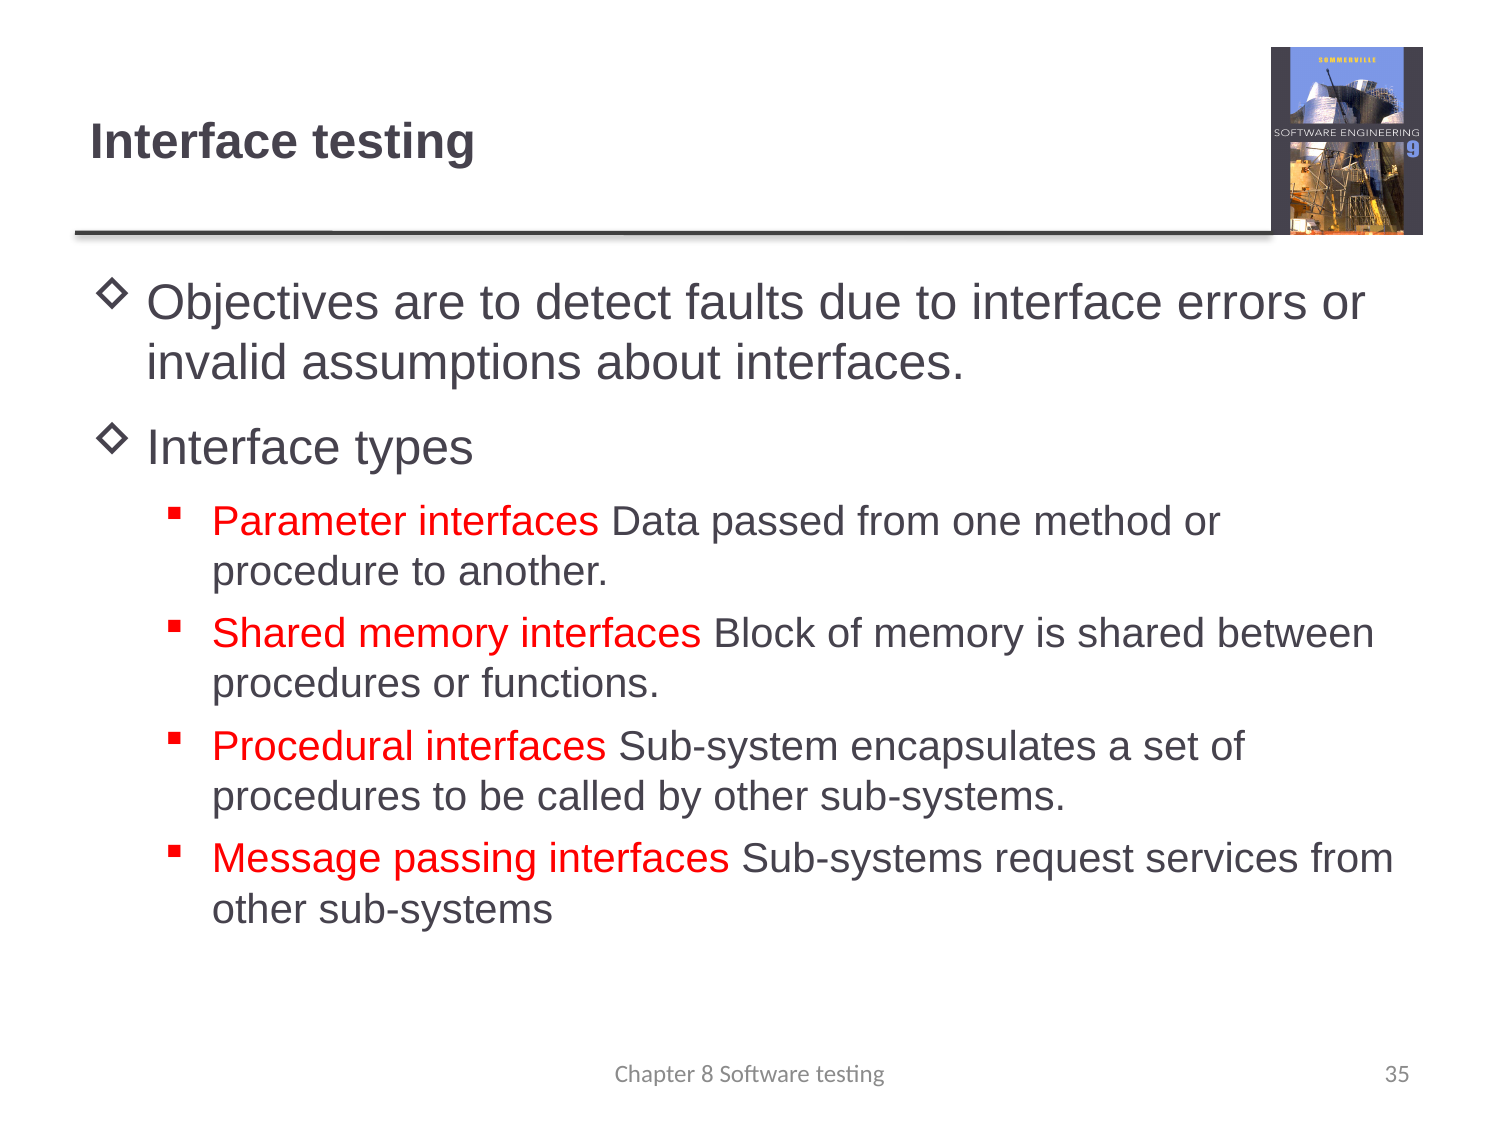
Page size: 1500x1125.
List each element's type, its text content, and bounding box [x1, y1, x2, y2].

list Objectives are to detect faults due to interface errors or invalid assumptions about interfaces. Interface types Parameter interfaces Data passed from one method or procedure to another. Shared memory interfaces Block of memory is shared between procedures or functions. Procedural interfaces Sub-system encapsulates a set of procedures to be called by other sub-systems. Message passing interfaces Sub-systems request services from other sub-systems [75, 262, 1425, 1005]
picture [1272, 47, 1423, 235]
slide_number 35 [1074, 1042, 1425, 1103]
title Interface testing [74, 44, 1272, 233]
footer Chapter 8 Software testing [512, 1042, 988, 1103]
